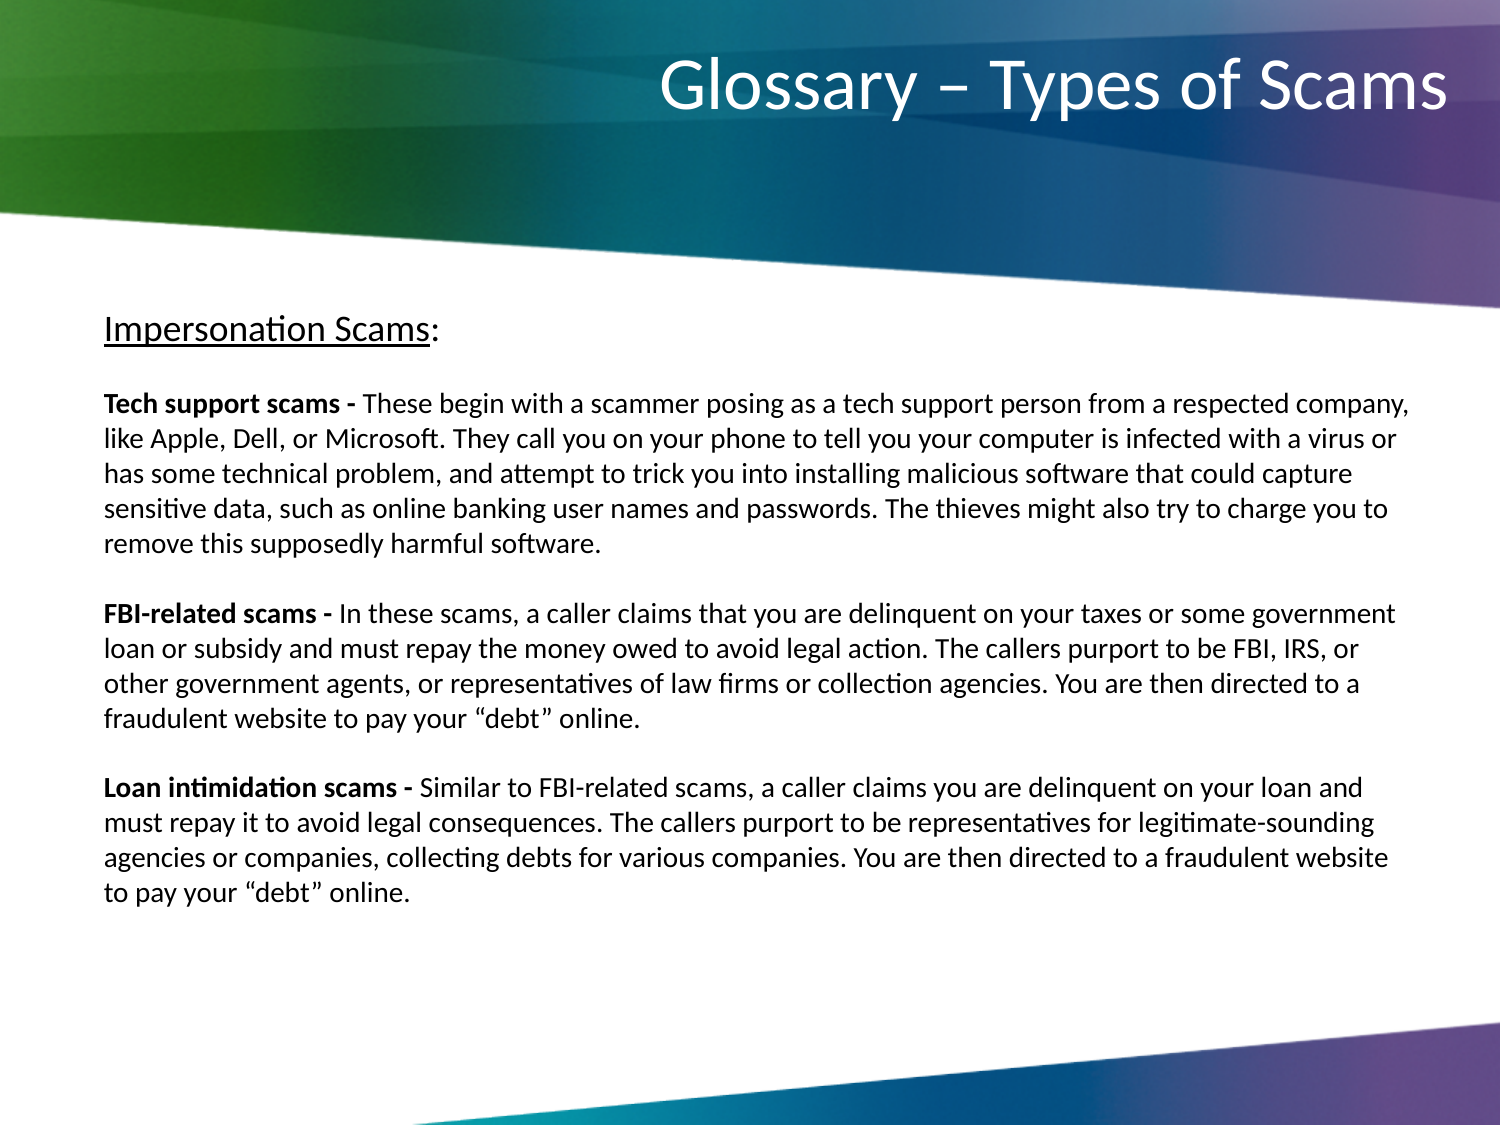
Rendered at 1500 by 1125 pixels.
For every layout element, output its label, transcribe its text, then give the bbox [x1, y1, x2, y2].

picture [0, 0, 1500, 1125]
title Glossary – Types of Scams [0, 37, 1466, 226]
text_box Impersonation Scams: Tech support scams - These begin with a scammer posing as a tech support person from a respected company, like Apple, Dell, or Microsoft. They call you on your phone to tell you your computer is infected with a virus or has some technical problem, and attempt to trick you into installing malicious software that could capture sensitive data, such as online banking user names and passwords. The thieves might also try to charge you to remove this supposedly harmful software. FBI-related scams - In these scams, a caller claims that you are delinquent on your taxes or some government loan or subsidy and must repay the money owed to avoid legal action. The callers purport to be FBI, IRS, or other government agents, or representatives of law firms or collection agencies. You are then directed to a fraudulent website to pay your “debt” online. Loan intimidation scams - Similar to FBI-related scams, a caller claims you are delinquent on your loan and must repay it to avoid legal consequences. The callers purport to be representatives for legitimate-sounding agencies or companies, collecting debts for various companies. You are then directed to a fraudulent website to pay your “debt” online. [88, 296, 1429, 917]
